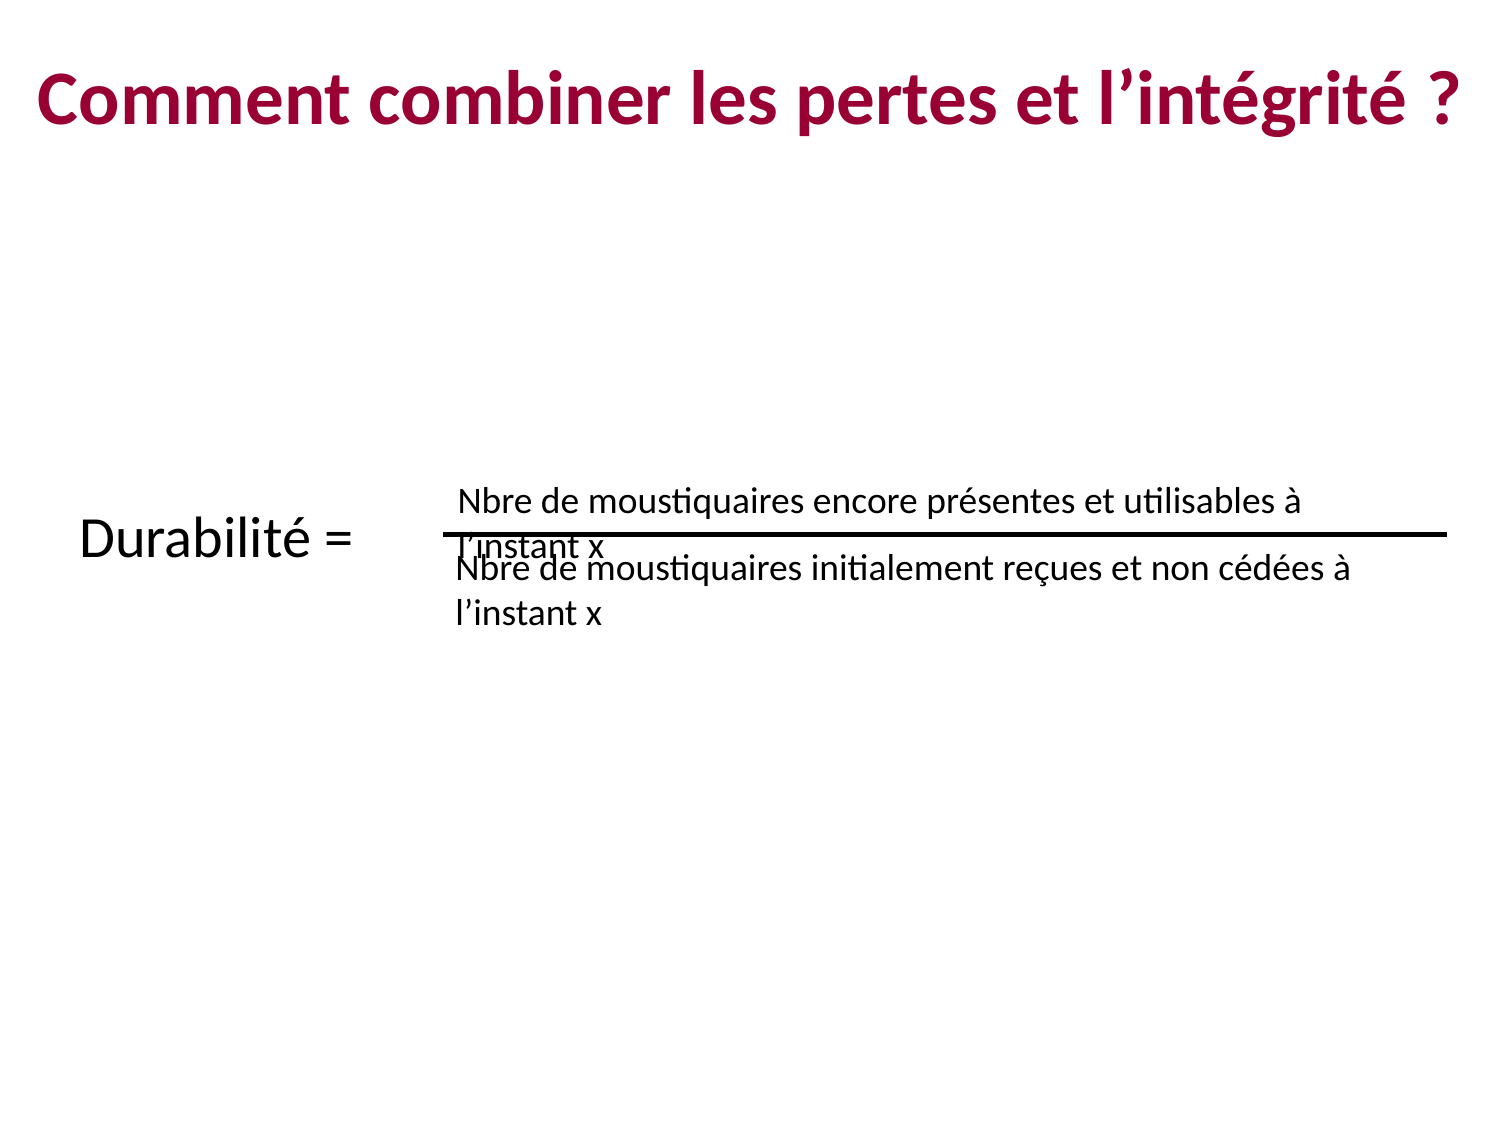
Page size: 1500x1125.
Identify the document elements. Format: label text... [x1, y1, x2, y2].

text_box Nbre de moustiquaires encore présentes et utilisables à l’instant x [442, 468, 1447, 534]
text_box Durabilité = [64, 491, 420, 577]
title Comment combiner les pertes et l’intégrité ? [0, 0, 1500, 188]
text_box Nbre de moustiquaires initialement reçues et non cédées à l’instant x [440, 536, 1445, 641]
